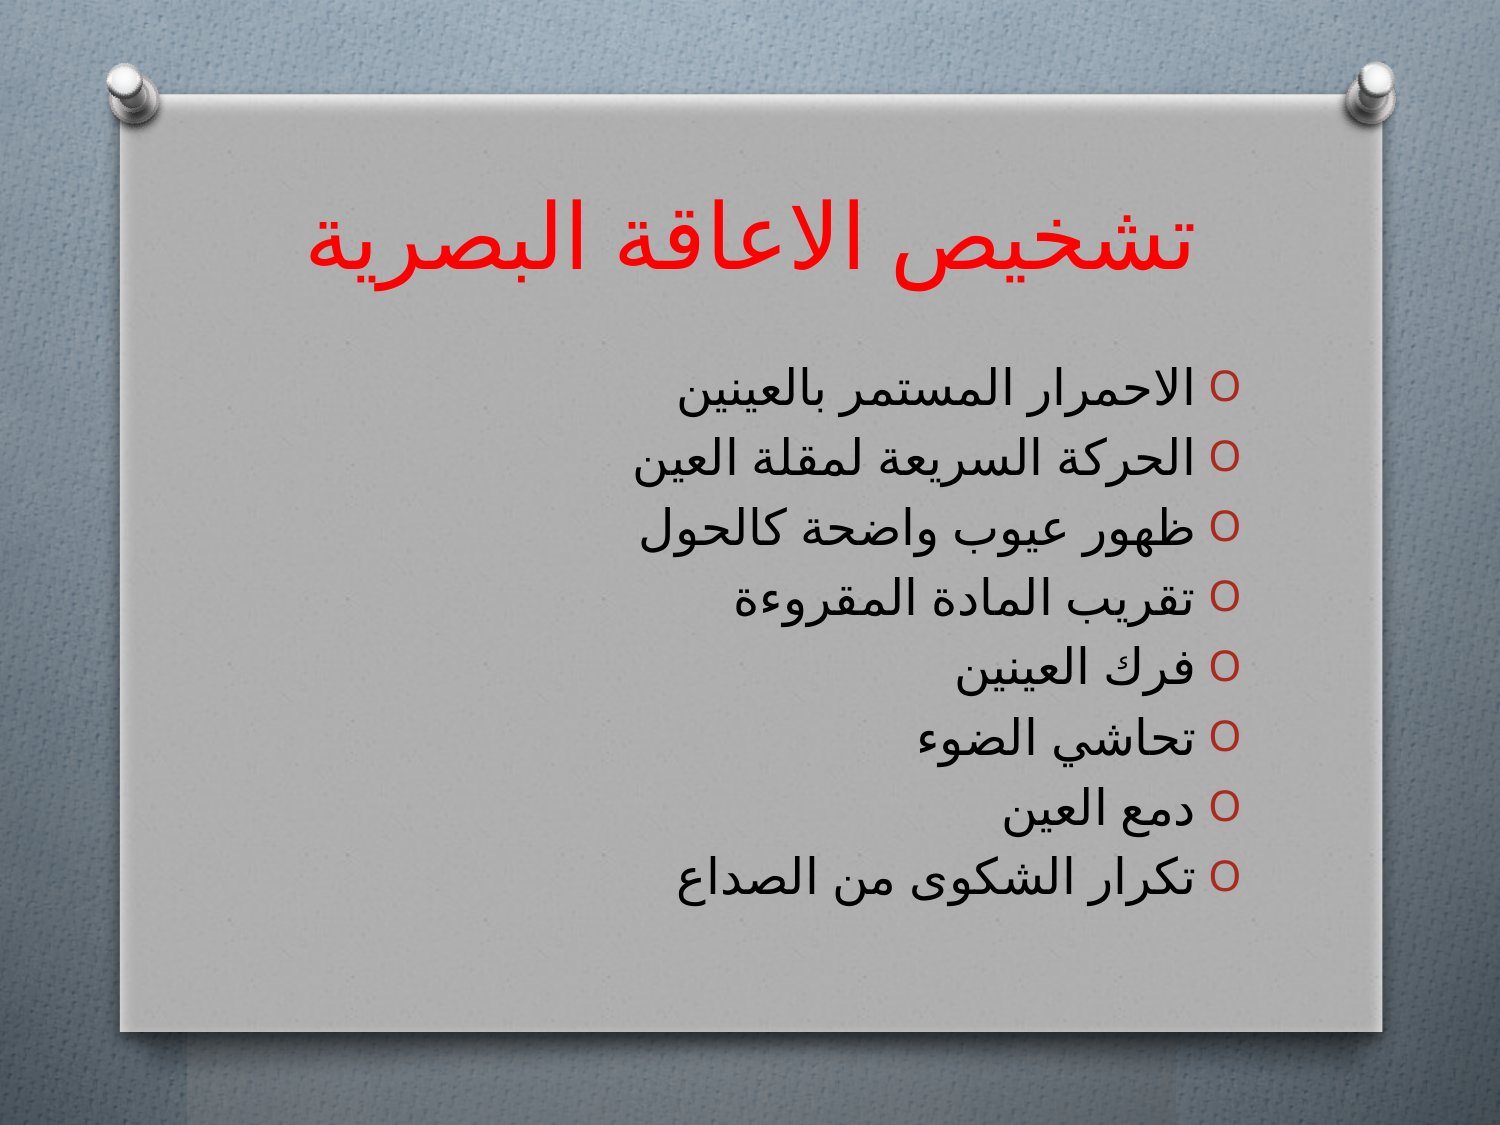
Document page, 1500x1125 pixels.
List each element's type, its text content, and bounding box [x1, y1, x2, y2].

list الاحمرار المستمر بالعينين الحركة السريعة لمقلة العين ظهور عيوب واضحة كالحول تقريب المادة المقروءة فرك العينين تحاشي الضوء دمع العين تكرار الشكوى من الصداع [240, 347, 1257, 939]
picture [75, 29, 198, 153]
title تشخيص الاعاقة البصرية [179, 134, 1323, 332]
picture [1317, 35, 1439, 156]
